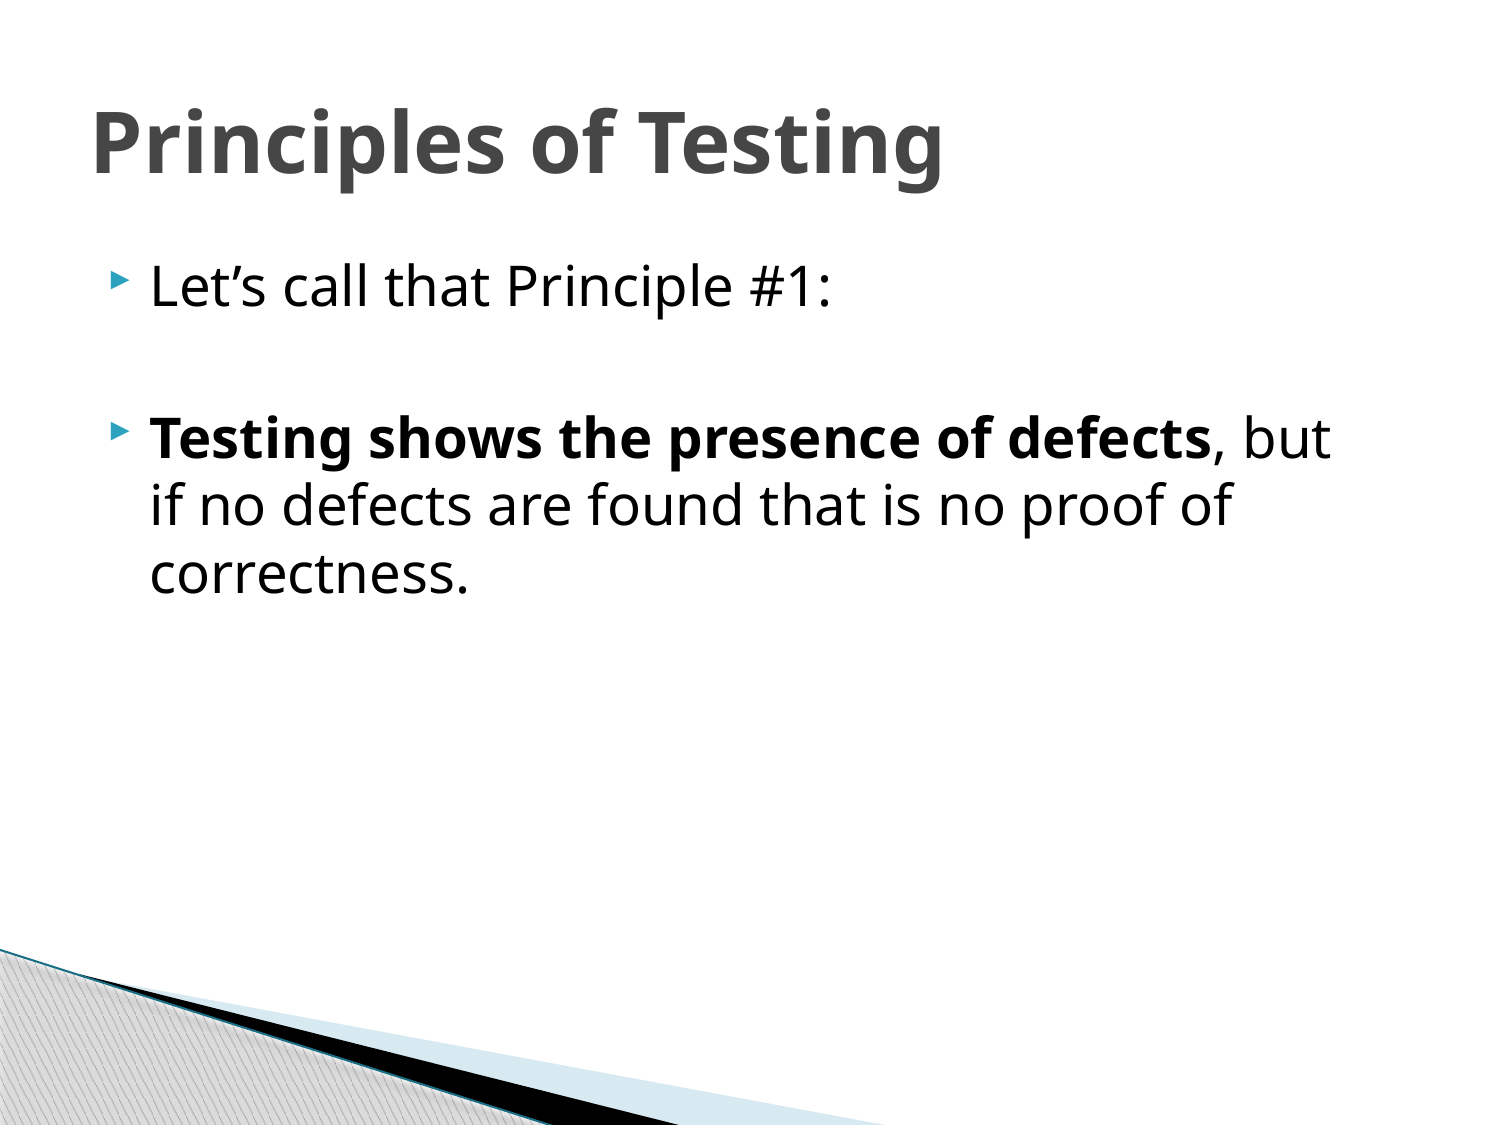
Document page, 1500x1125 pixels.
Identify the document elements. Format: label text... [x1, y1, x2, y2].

title Principles of Testing [75, 45, 1425, 233]
list Let’s call that Principle #1: Testing shows the presence of defects, but if no defects are found that is no proof of correctness. [75, 243, 1388, 986]
